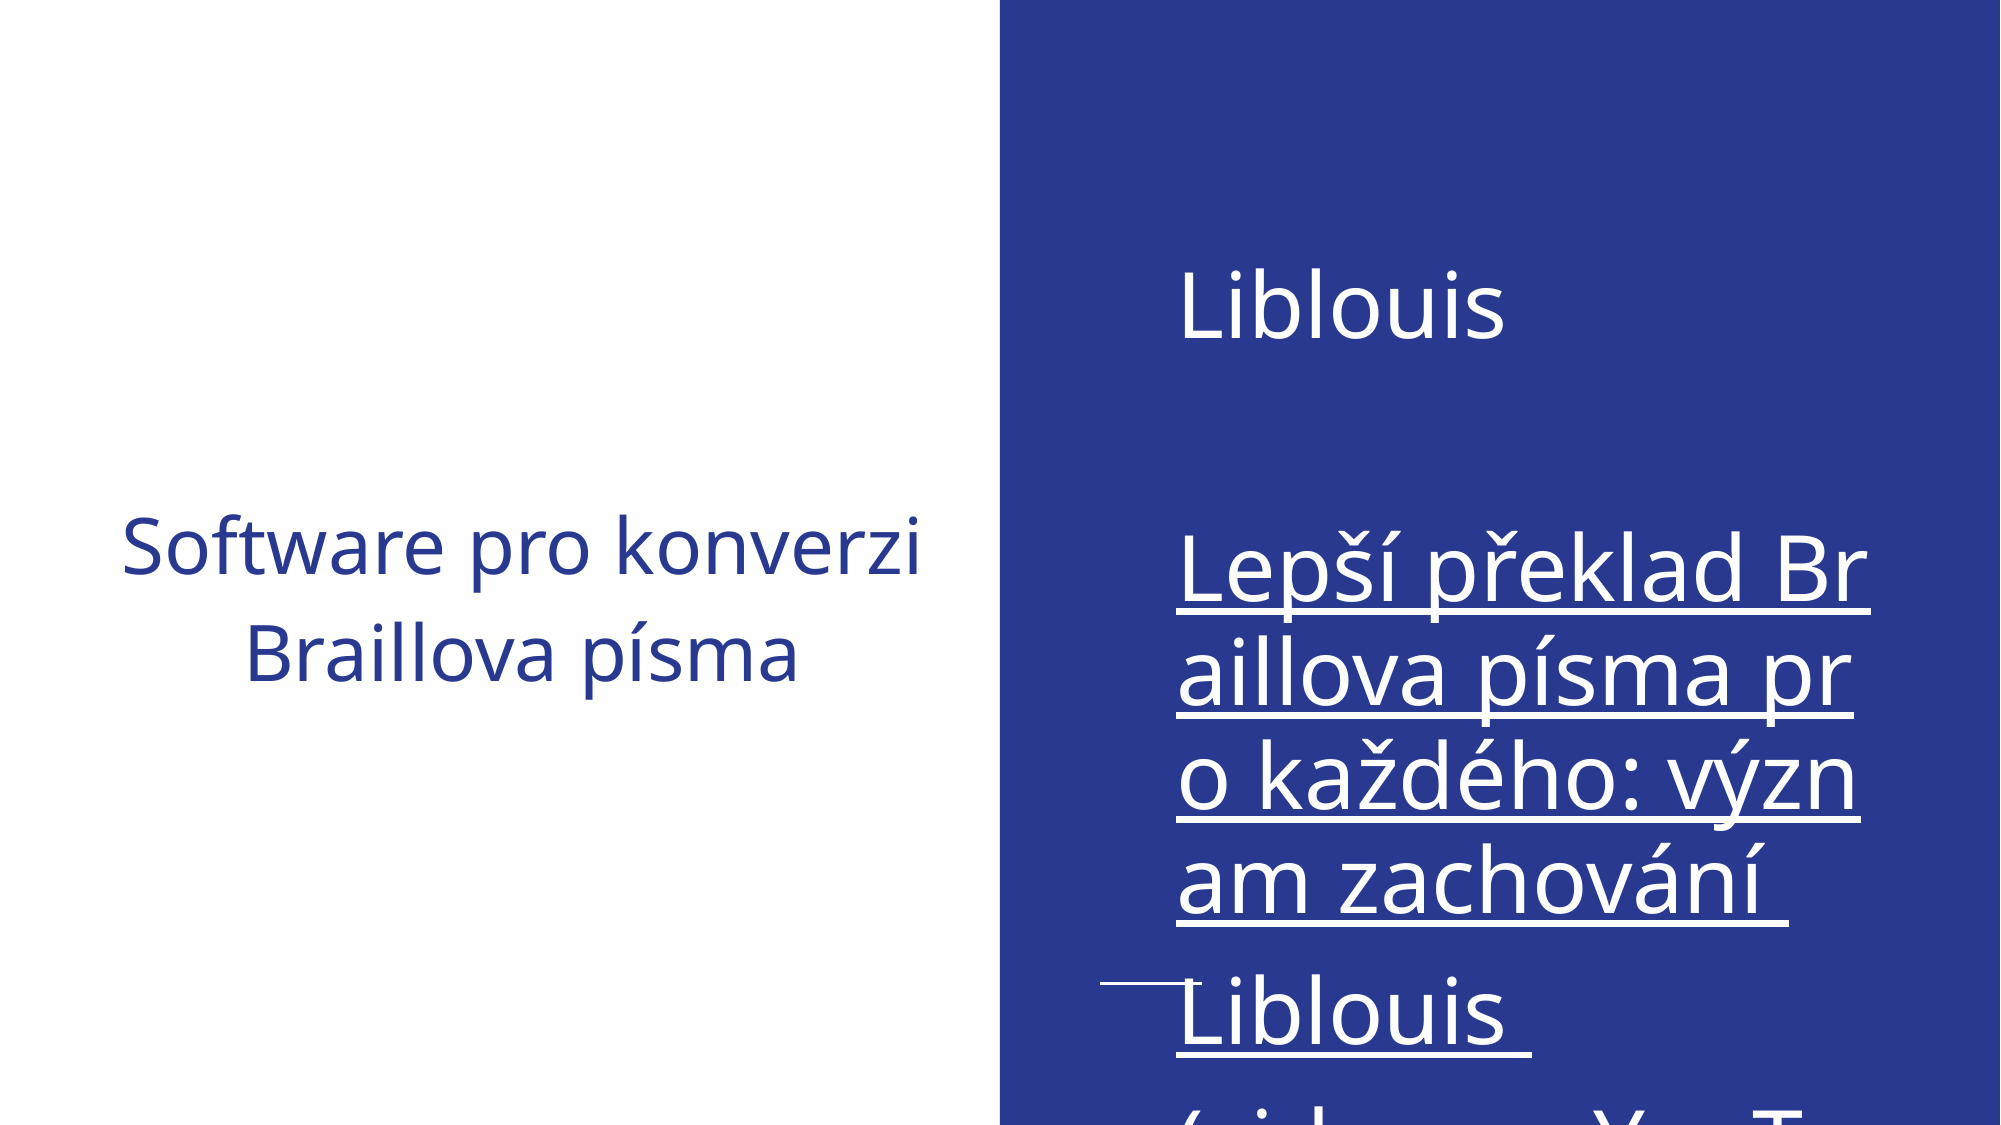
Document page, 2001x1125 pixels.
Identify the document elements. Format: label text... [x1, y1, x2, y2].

list Liblouis Lepší překlad Braillova písma pro každého: význam zachování Liblouis (video na YouTube) [1080, 158, 1920, 967]
title Software pro konverzi Braillova písma [80, 413, 966, 712]
